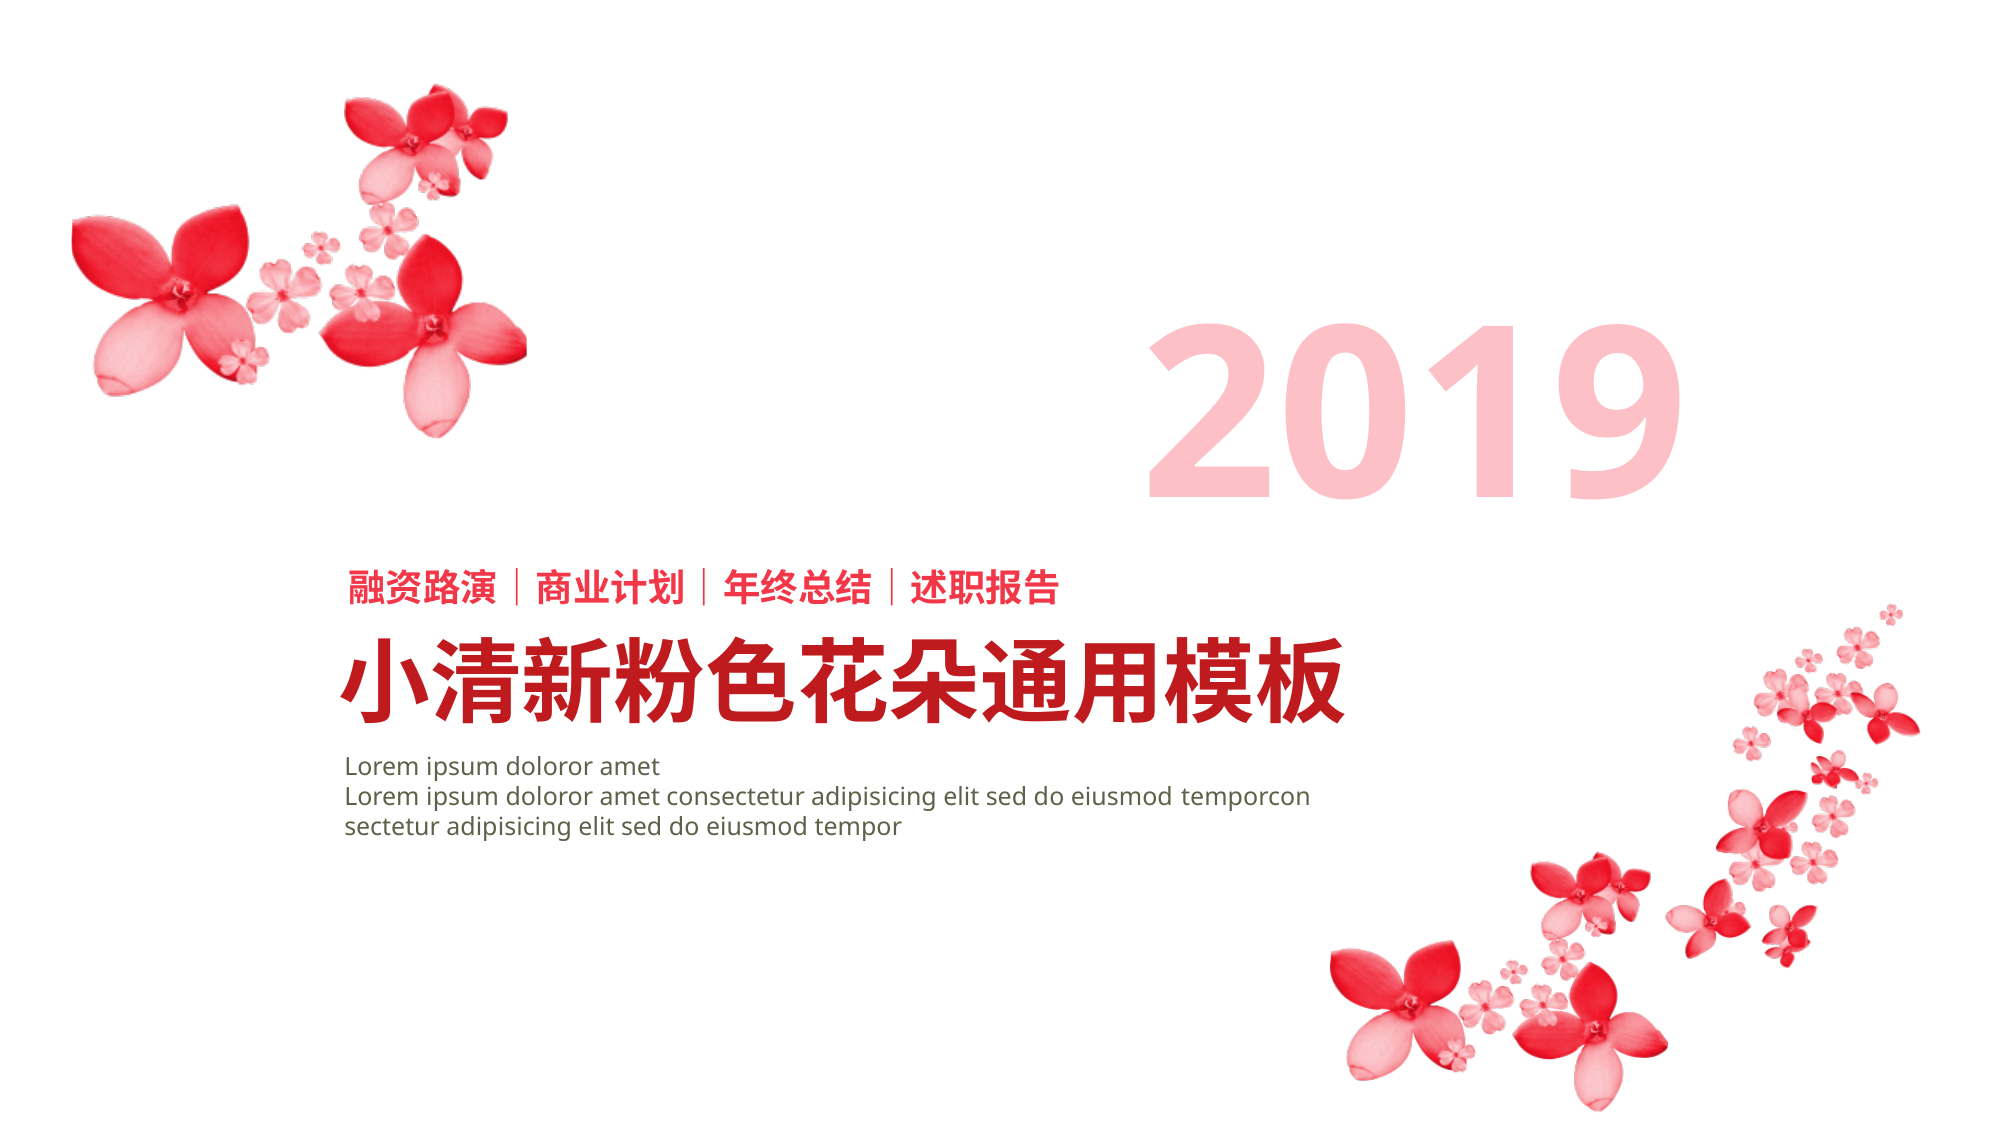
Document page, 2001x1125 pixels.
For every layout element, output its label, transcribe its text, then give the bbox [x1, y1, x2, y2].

picture [71, 34, 527, 514]
text_box 2019 [1125, 250, 1704, 553]
text_box 融资路演｜商业计划｜年终总结｜述职报告 [333, 556, 1076, 616]
picture [1330, 513, 1933, 1125]
text_box Lorem ipsum doloror amet Lorem ipsum doloror amet consectetur adipisicing elit sed do eiusmod temporcon sectetur adipisicing elit sed do eiusmod tempor [329, 743, 1330, 848]
text_box 小清新粉色花朵通用模板 [323, 616, 1330, 742]
